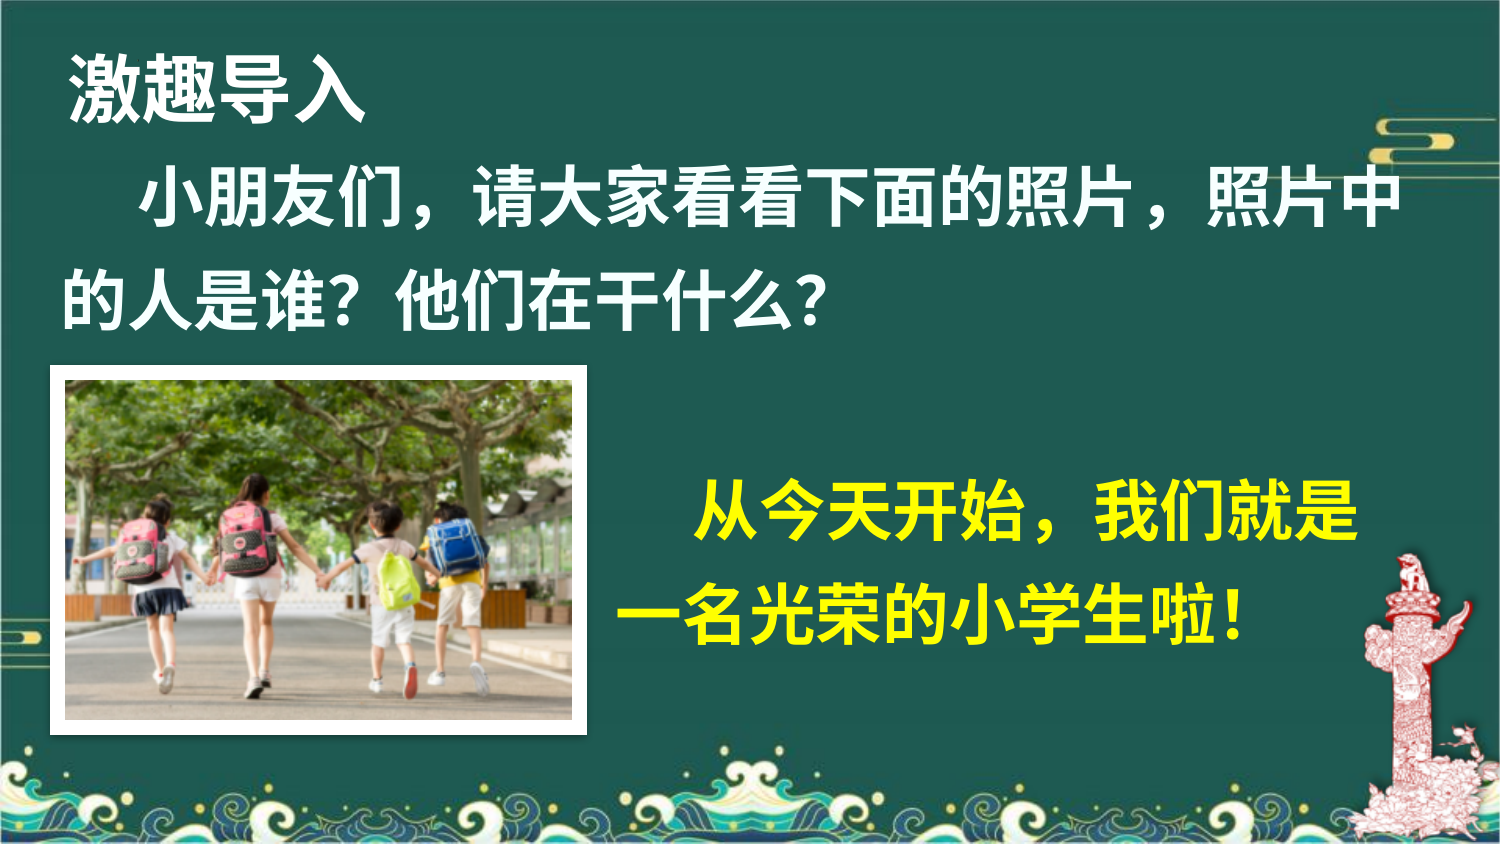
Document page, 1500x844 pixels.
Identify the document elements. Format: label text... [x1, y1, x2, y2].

text_box 小朋友们，请大家看看下面的照片，照片中的人是谁？他们在干什么？ [53, 123, 1436, 347]
text_box 激趣导入 [53, 8, 413, 141]
text_box 从今天开始，我们就是一名光荣的小学生啦！ [608, 437, 1400, 661]
picture [0, 0, 1500, 844]
